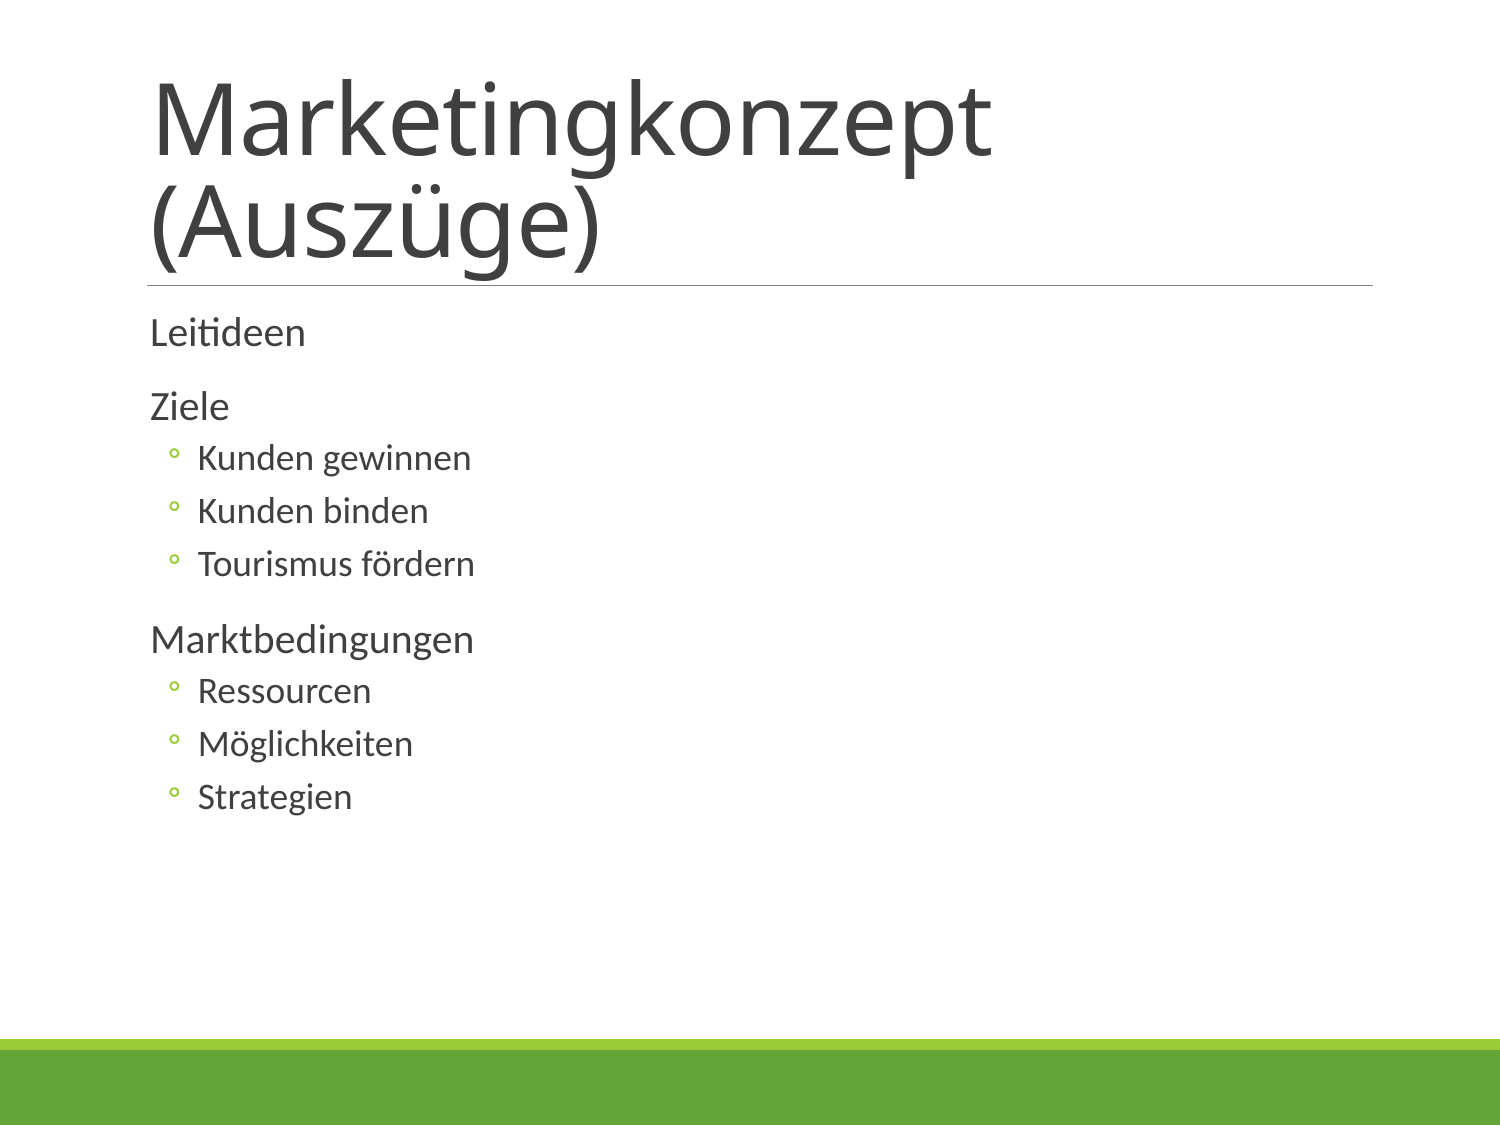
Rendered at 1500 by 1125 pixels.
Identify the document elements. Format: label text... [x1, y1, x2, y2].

list Leitideen Ziele Kunden gewinnen Kunden binden Tourismus fördern Marktbedingungen Ressourcen Möglichkeiten Strategien [135, 302, 1373, 963]
title Marketingkonzept (Auszüge) [135, 47, 1373, 285]
